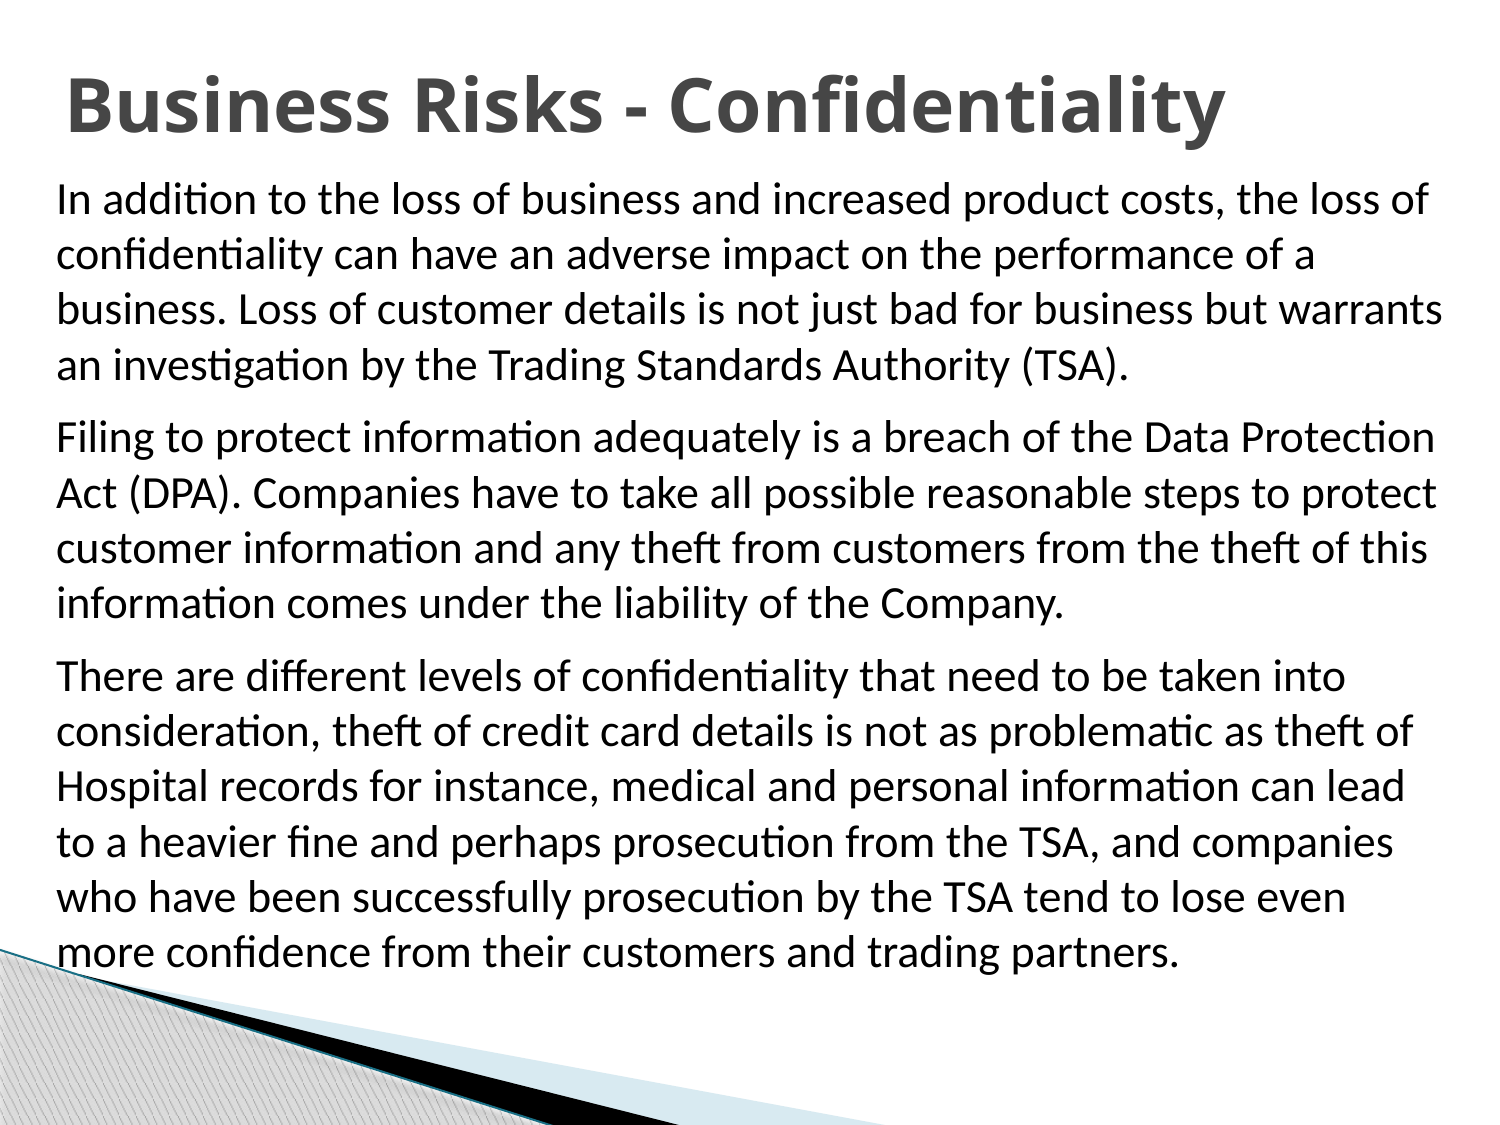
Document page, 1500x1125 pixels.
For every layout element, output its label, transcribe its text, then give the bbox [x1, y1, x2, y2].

list In addition to the loss of business and increased product costs, the loss of confidentiality can have an adverse impact on the performance of a business. Loss of customer details is not just bad for business but warrants an investigation by the Trading Standards Authority (TSA). Filing to protect information adequately is a breach of the Data Protection Act (DPA). Companies have to take all possible reasonable steps to protect customer information and any theft from customers from the theft of this information comes under the liability of the Company. There are different levels of confidentiality that need to be taken into consideration, theft of credit card details is not as problematic as theft of Hospital records for instance, medical and personal information can lead to a heavier fine and perhaps prosecution from the TSA, and companies who have been successfully prosecution by the TSA tend to lose even more confidence from their customers and trading partners. [41, 160, 1459, 1047]
title Business Risks - Confidentiality [49, 32, 1400, 173]
